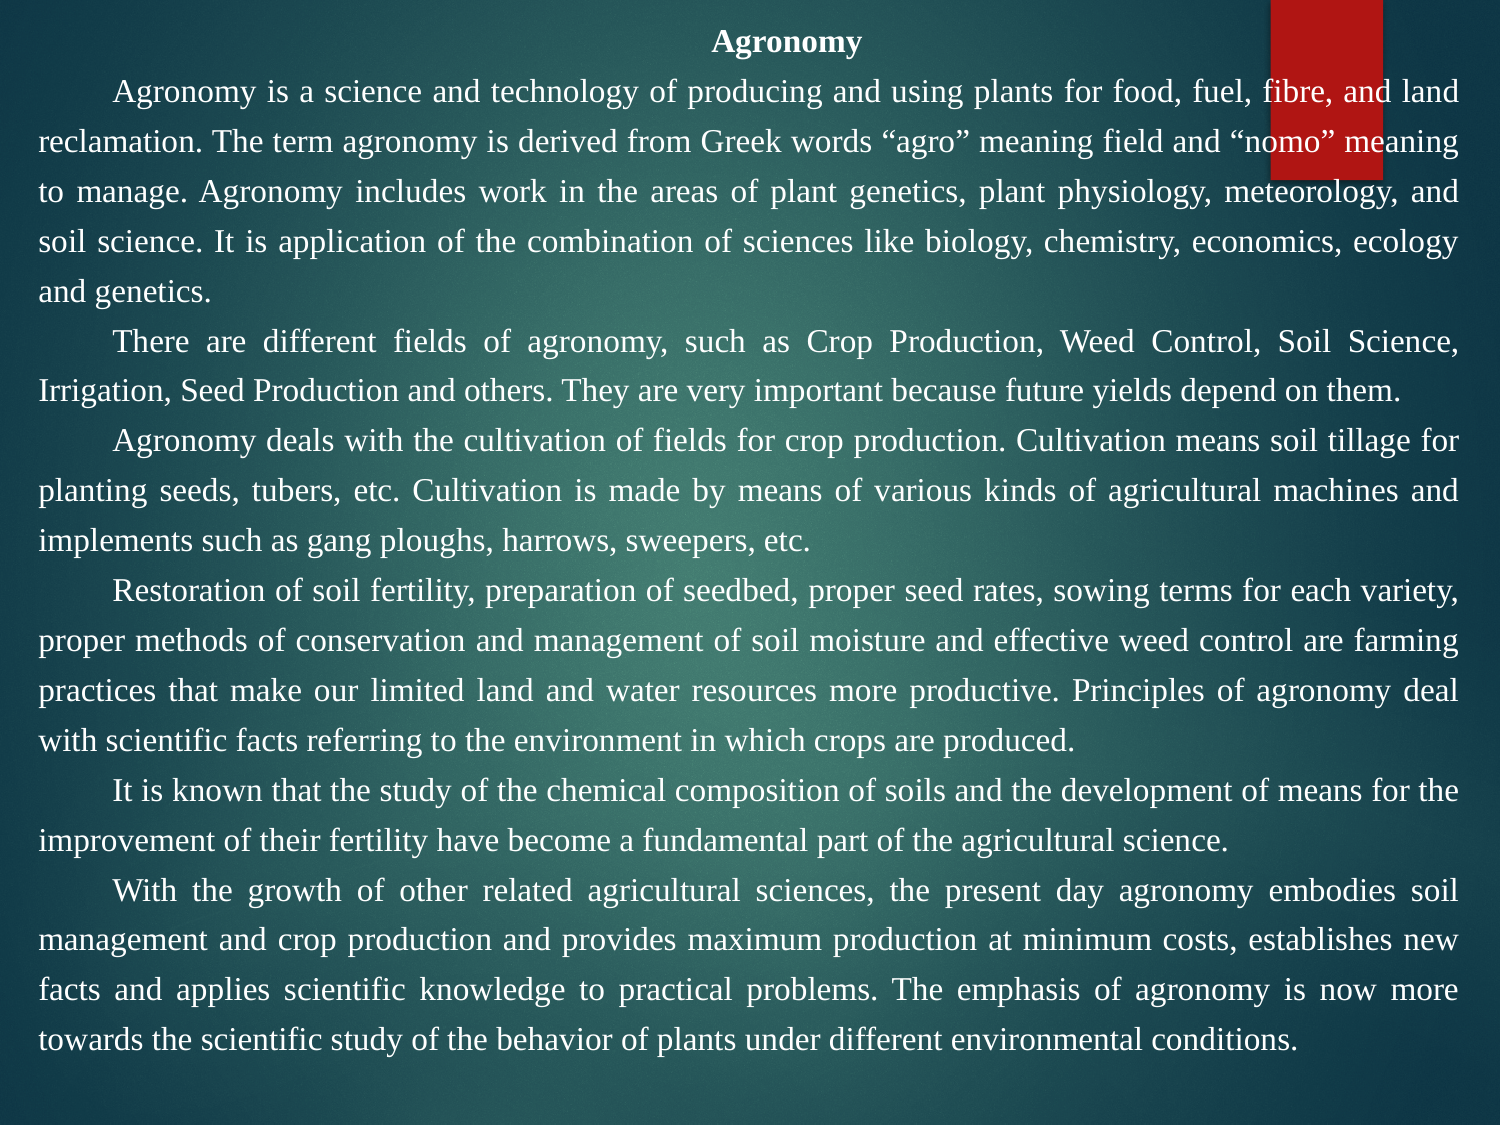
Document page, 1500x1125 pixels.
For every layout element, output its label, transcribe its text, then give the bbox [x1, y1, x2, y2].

text_box Agronomy Agronomy is a science and technology of producing and using plants for food, fuel, fibre, and land reclamation. The term agronomy is derived from Greek words “agro” meaning field and “nomo” meaning to manage. Agronomy includes work in the areas of plant genetics, plant physiology, meteorology, and soil science. It is application of the combination of sciences like biology, chemistry, economics, ecology and genetics. There are different fields of agronomy, such as Crop Production, Weed Control, Soil Science, Irrigation, Seed Production and others. They are very important because future yields depend on them. Agronomy deals with the cultivation of fields for crop production. Cultivation means soil tillage for planting seeds, tubers, etc. Cultivation is made by means of various kinds of agricultural machines and implements such as gang ploughs, harrows, sweepers, etc. Restoration of soil fertility, preparation of seedbed, proper seed rates, sowing terms for each variety, proper methods of conservation and management of soil moisture and effective weed control are farming practices that make our limited land and water resources more productive. Principles of agronomy deal with scientific facts referring to the environment in which crops are produced. It is known that the study of the chemical composition of soils and the development of means for the improvement of their fertility have become a fundamental part of the agricultural science. With the growth of other related agricultural sciences, the present day agronomy embodies soil management and crop production and provides maximum production at minimum costs, establishes new facts and applies scientific knowledge to practical problems. The emphasis of agronomy is now more towards the scientific study of the behavior of plants under different environmental conditions. [23, 1, 1477, 1065]
